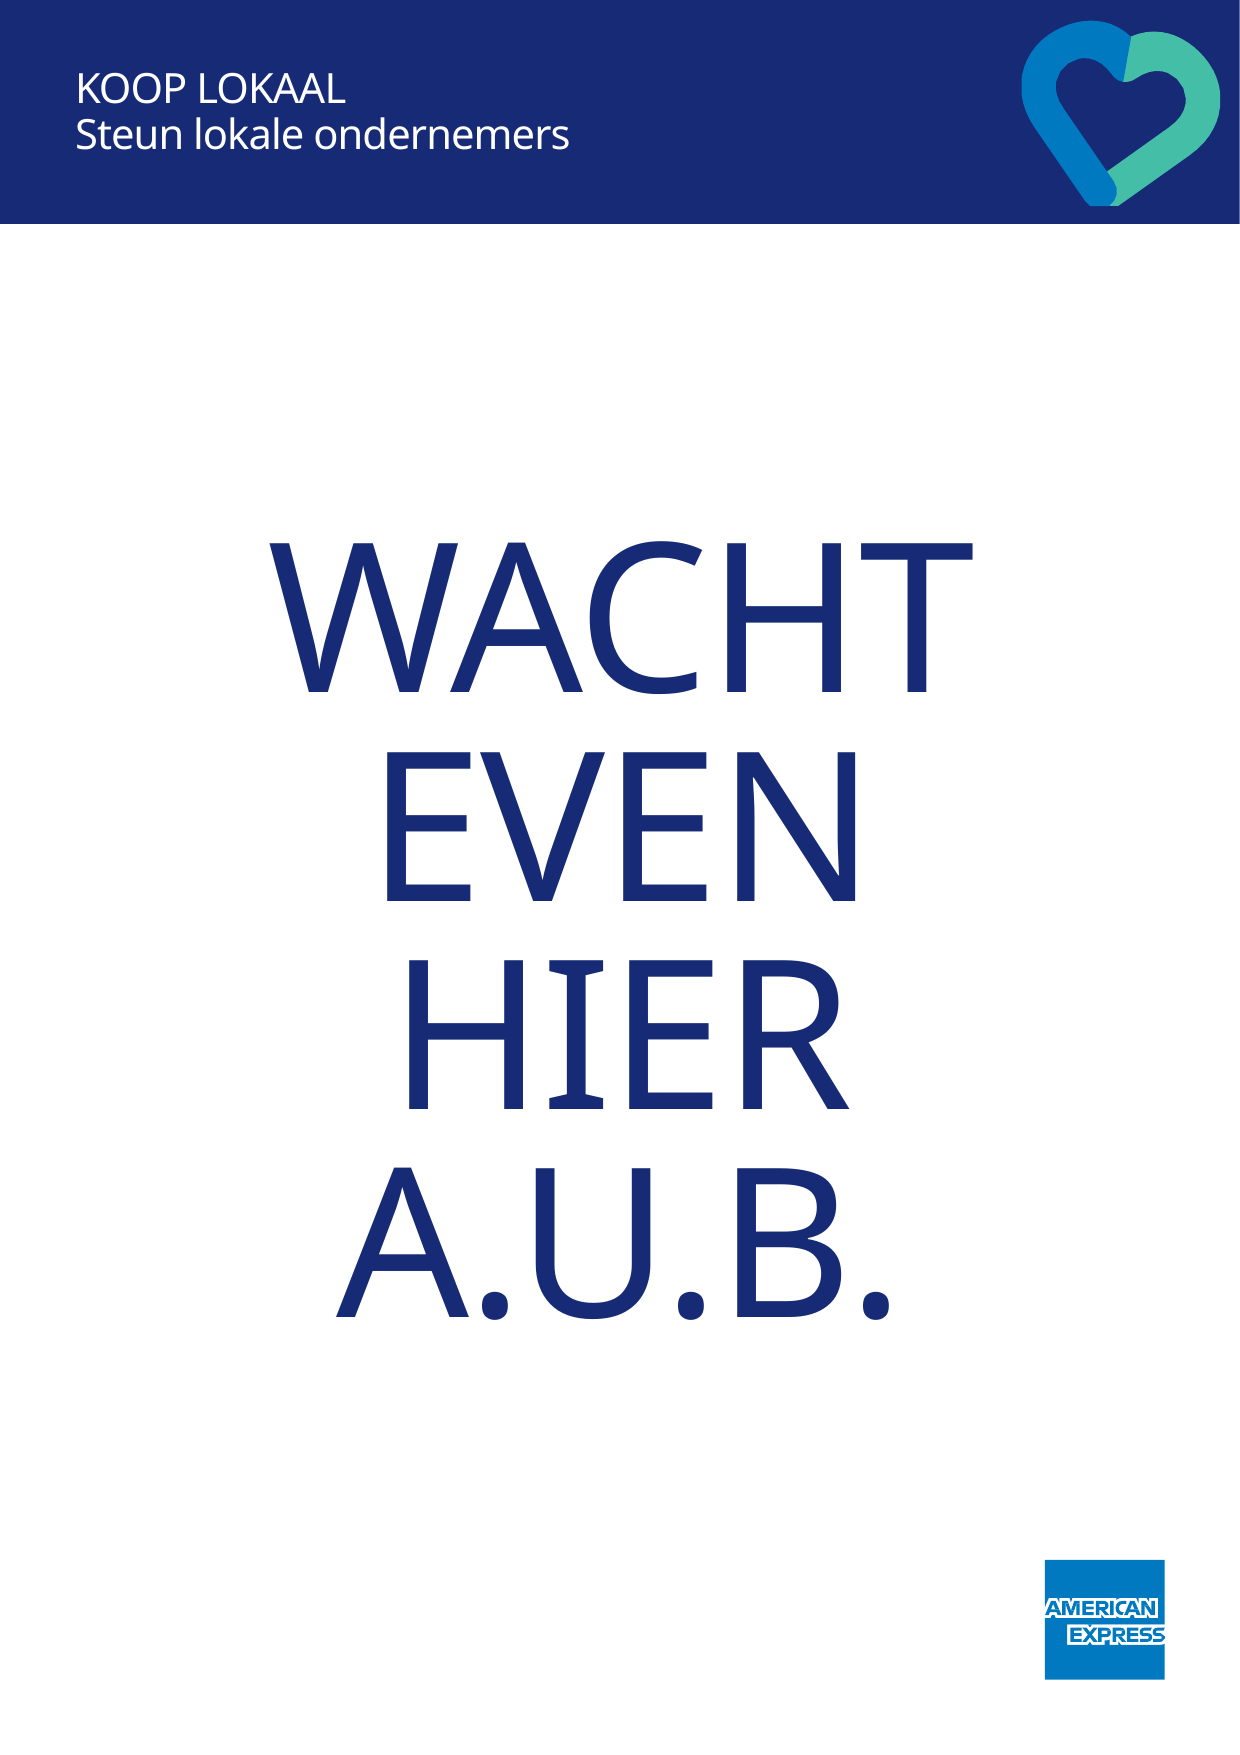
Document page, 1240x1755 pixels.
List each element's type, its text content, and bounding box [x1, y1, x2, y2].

text_box [1107, 31, 1221, 206]
text_box [0, 0, 1240, 224]
text_box [1082, 1600, 1094, 1616]
text_box [1070, 1627, 1111, 1642]
text_box [1021, 20, 1132, 207]
text_box [1112, 1627, 1166, 1642]
text_box [1095, 1600, 1114, 1616]
text_box [1045, 1600, 1080, 1616]
text_box KOOP LOKAAL Steun lokale ondernemers [72, 64, 662, 158]
text_box [1044, 1559, 1165, 1680]
text_box [1115, 1600, 1155, 1616]
text_box Wacht even hier a.u.b. [208, 482, 1031, 1360]
